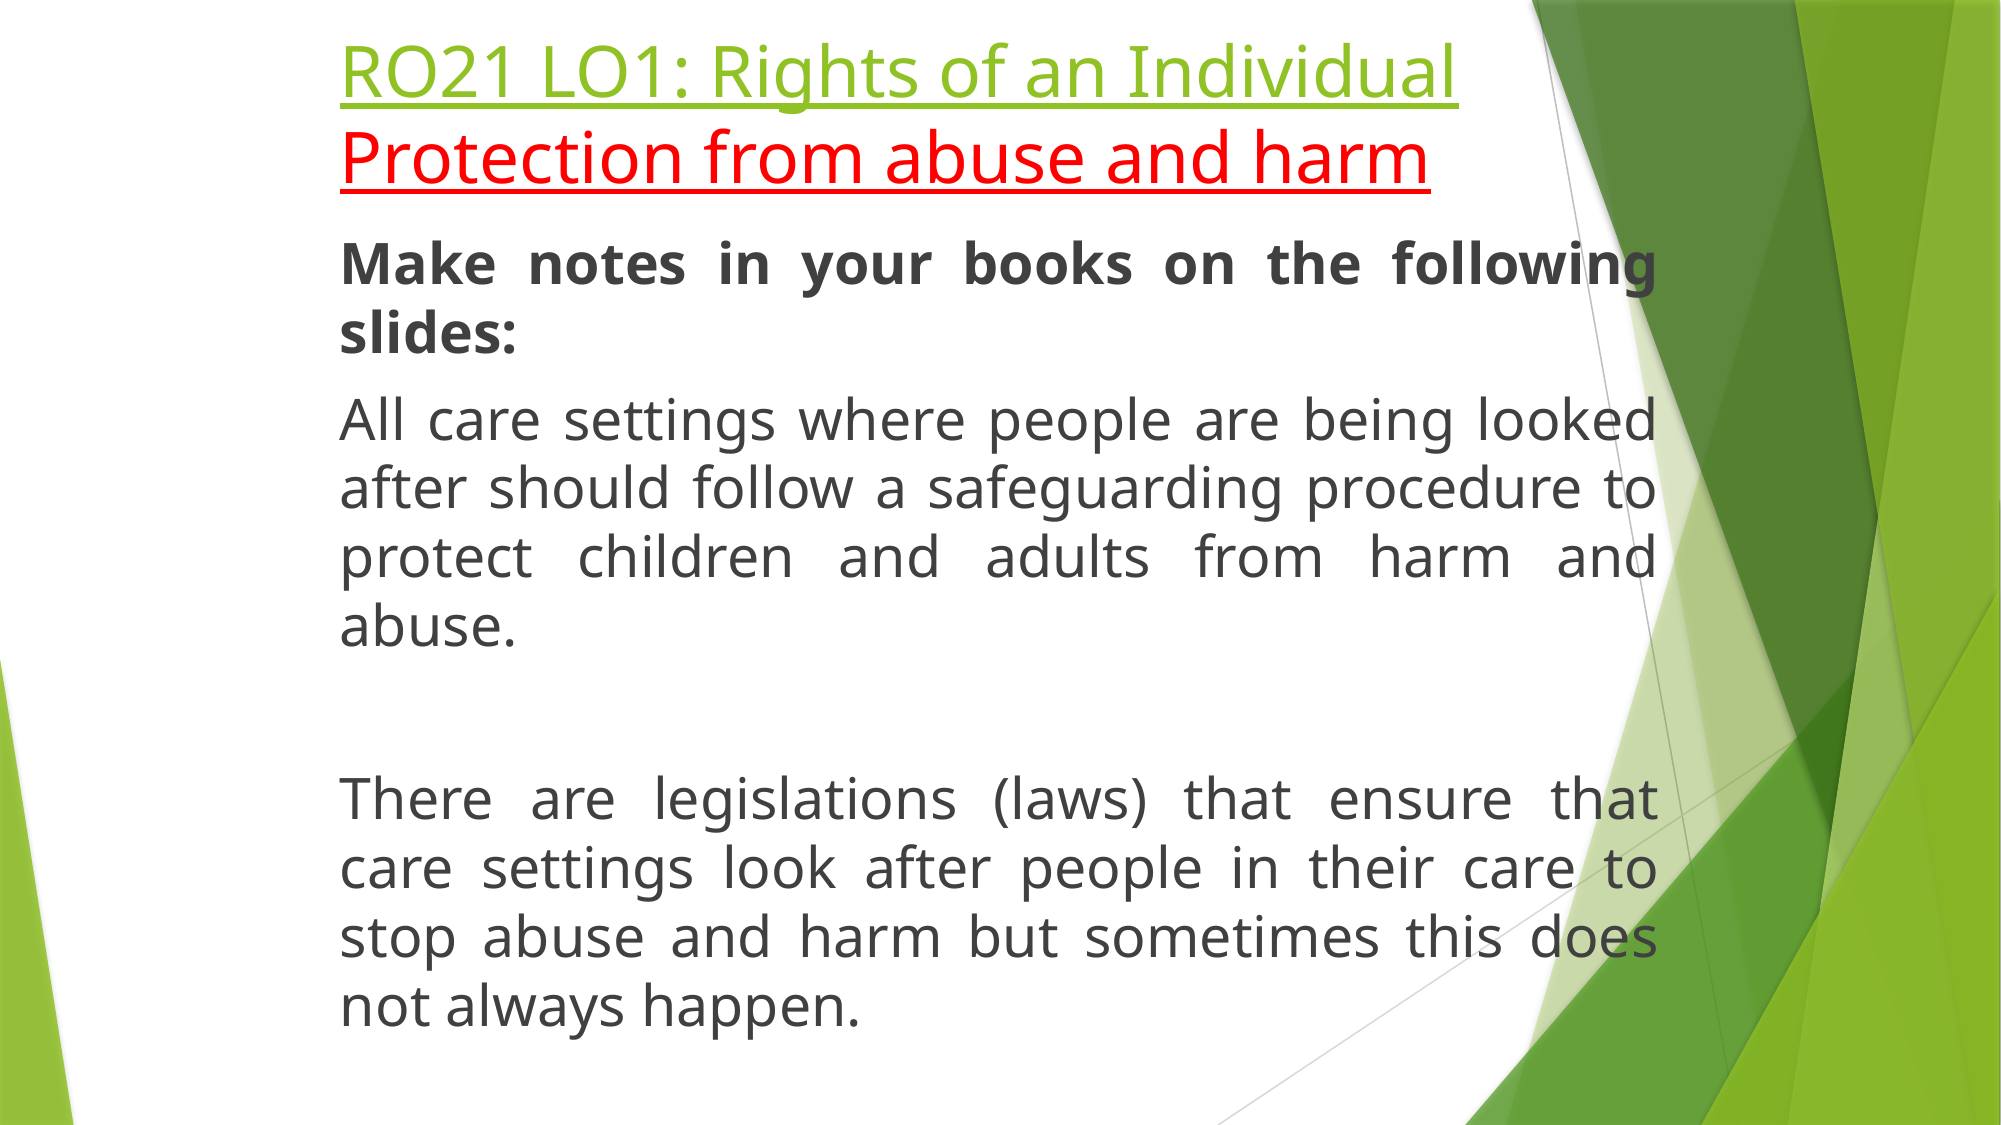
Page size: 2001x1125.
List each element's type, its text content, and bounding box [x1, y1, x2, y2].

list Make notes in your books on the following slides: All care settings where people are being looked after should follow a safeguarding procedure to protect children and adults from harm and abuse. There are legislations (laws) that ensure that care settings look after people in their care to stop abuse and harm but sometimes this does not always happen. [324, 219, 1675, 1047]
title RO21 LO1: Rights of an Individual Protection from abuse and harm [324, 19, 1675, 207]
